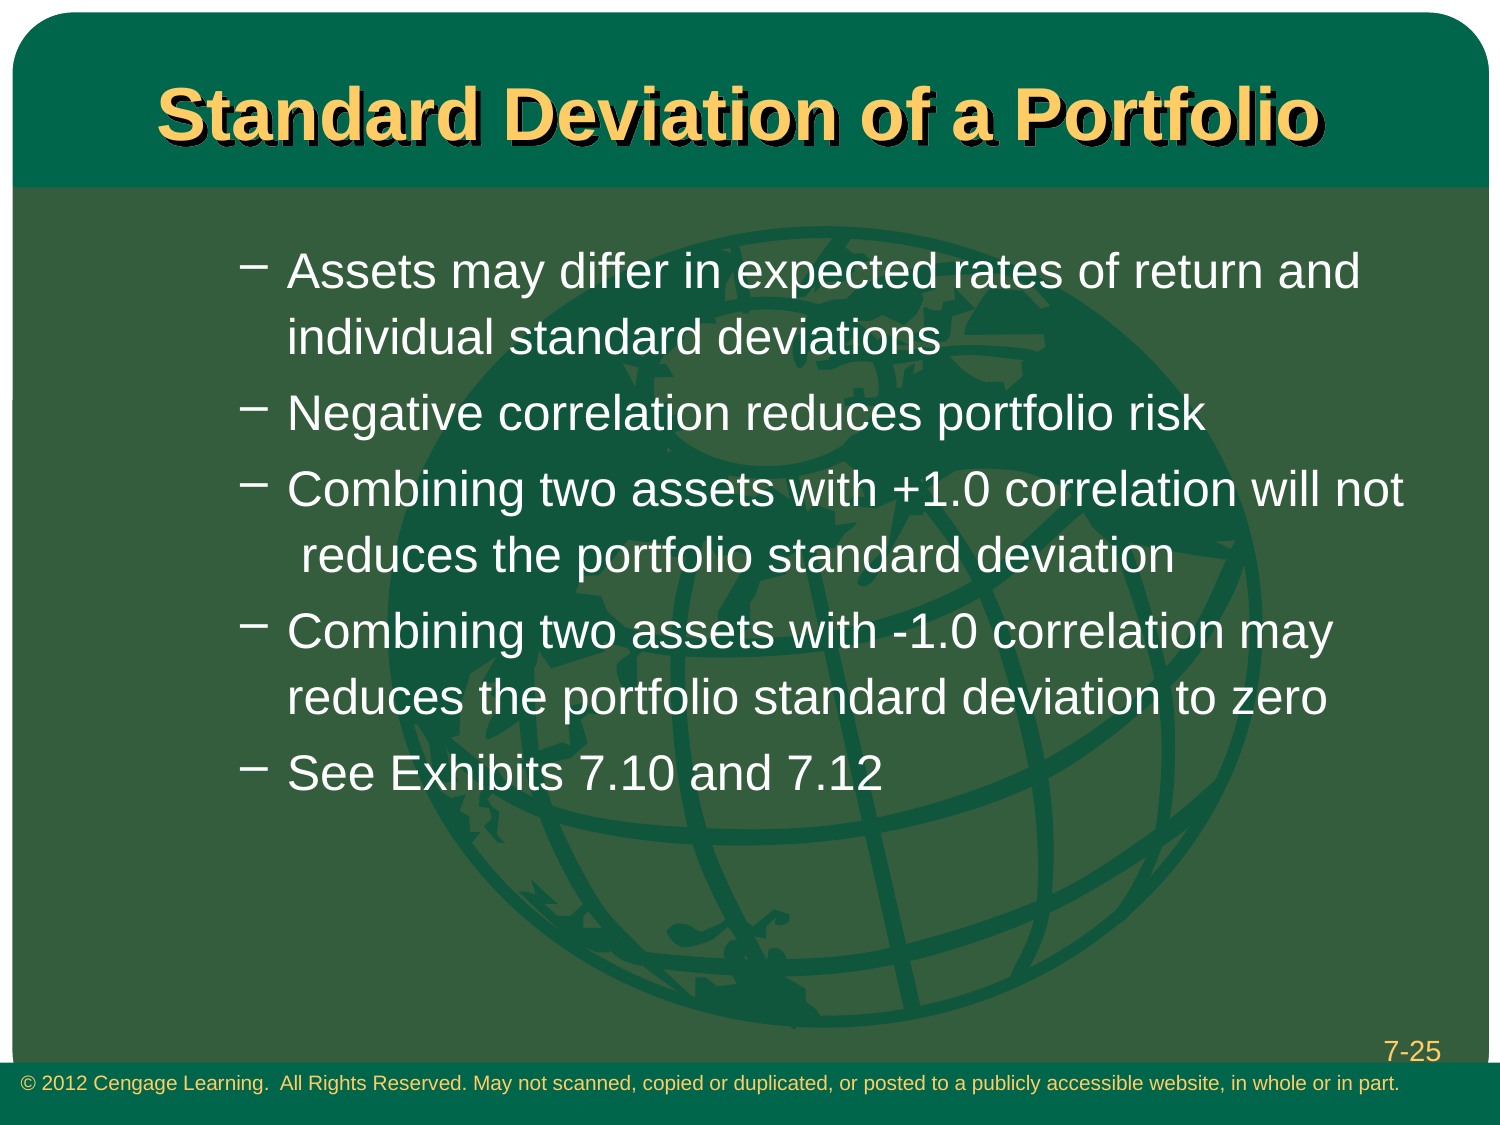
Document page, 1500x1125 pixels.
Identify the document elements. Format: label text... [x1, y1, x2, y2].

footer © 2012 Cengage Learning. All Rights Reserved. May not scanned, copied or duplicated, or posted to a publicly accessible website, in whole or in part. [0, 1062, 1500, 1125]
list Assets may differ in expected rates of return and individual standard deviations Negative correlation reduces portfolio risk Combining two assets with +1.0 correlation will not reduces the portfolio standard deviation Combining two assets with -1.0 correlation may reduces the portfolio standard deviation to zero See Exhibits 7.10 and 7.12 [150, 224, 1425, 1025]
slide_number 7-25 [1325, 1025, 1500, 1062]
title Standard Deviation of a Portfolio [75, 32, 1425, 188]
